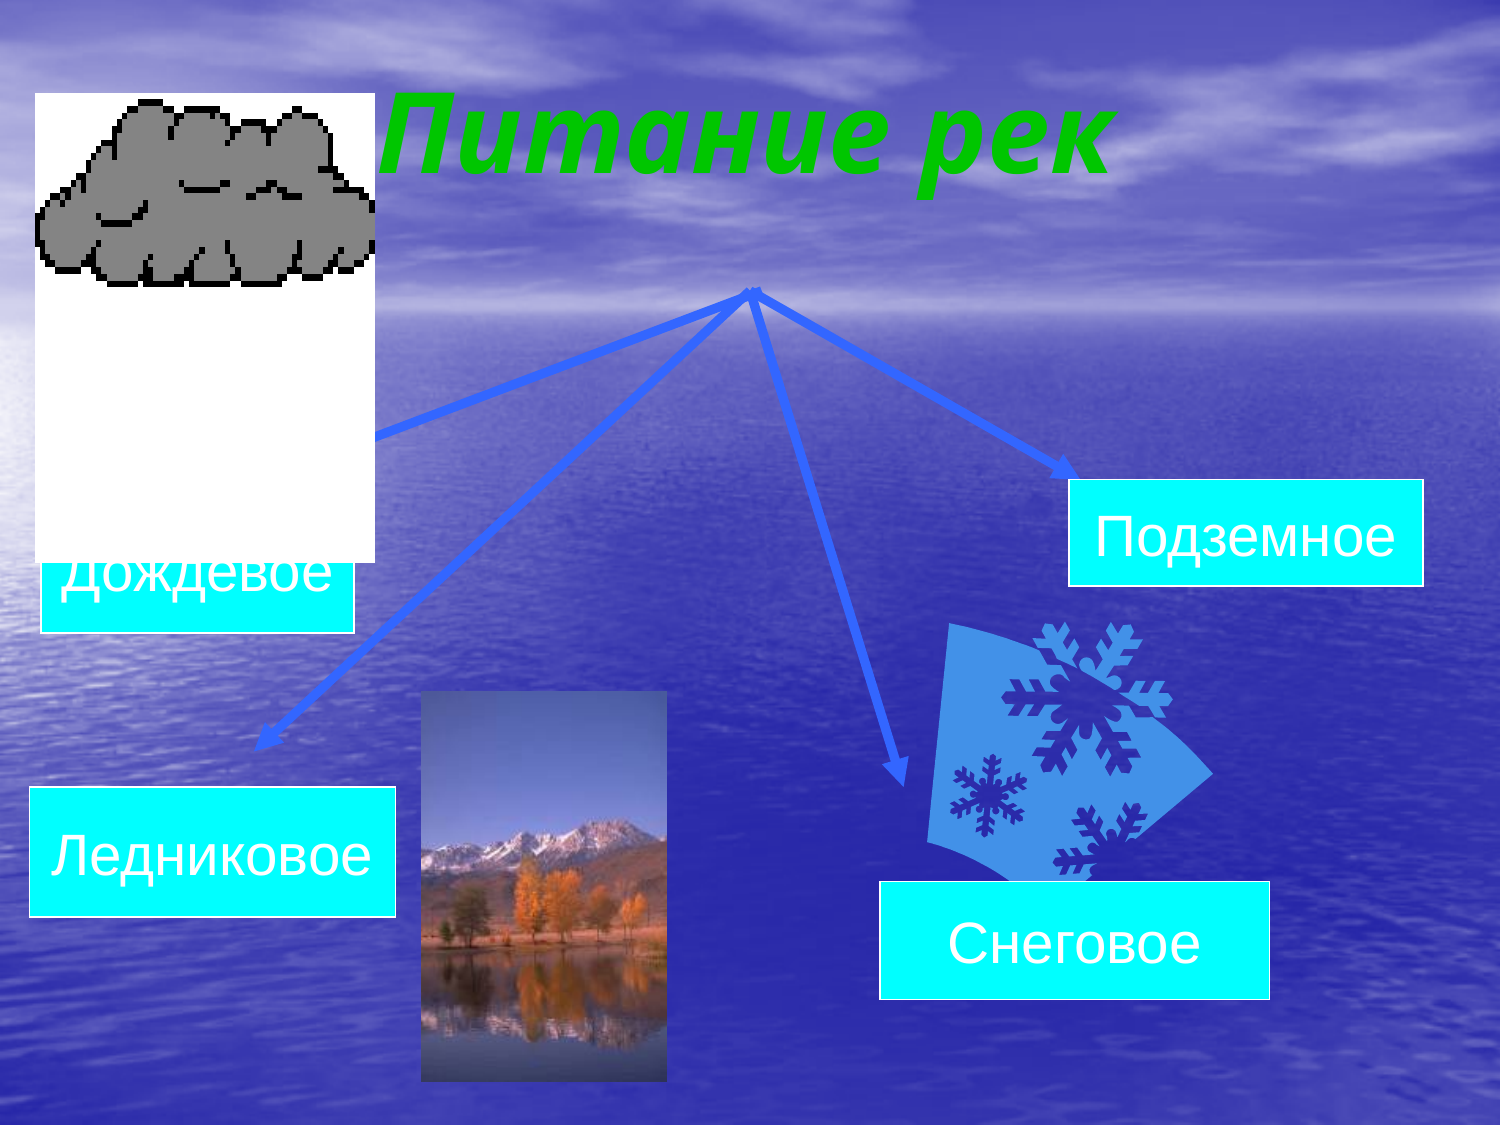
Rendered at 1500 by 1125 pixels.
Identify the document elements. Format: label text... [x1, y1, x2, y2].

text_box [749, 488, 904, 788]
text_box Ледниковое [29, 786, 396, 917]
title Питание рек [93, 23, 1399, 234]
text_box Дождевое [41, 572, 248, 634]
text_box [751, 290, 1081, 481]
picture [421, 752, 667, 1082]
text_box Снеговое [879, 881, 1270, 1000]
text_box Подземное [1069, 479, 1424, 587]
picture [34, 93, 376, 563]
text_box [253, 290, 751, 752]
picture [926, 621, 1214, 914]
